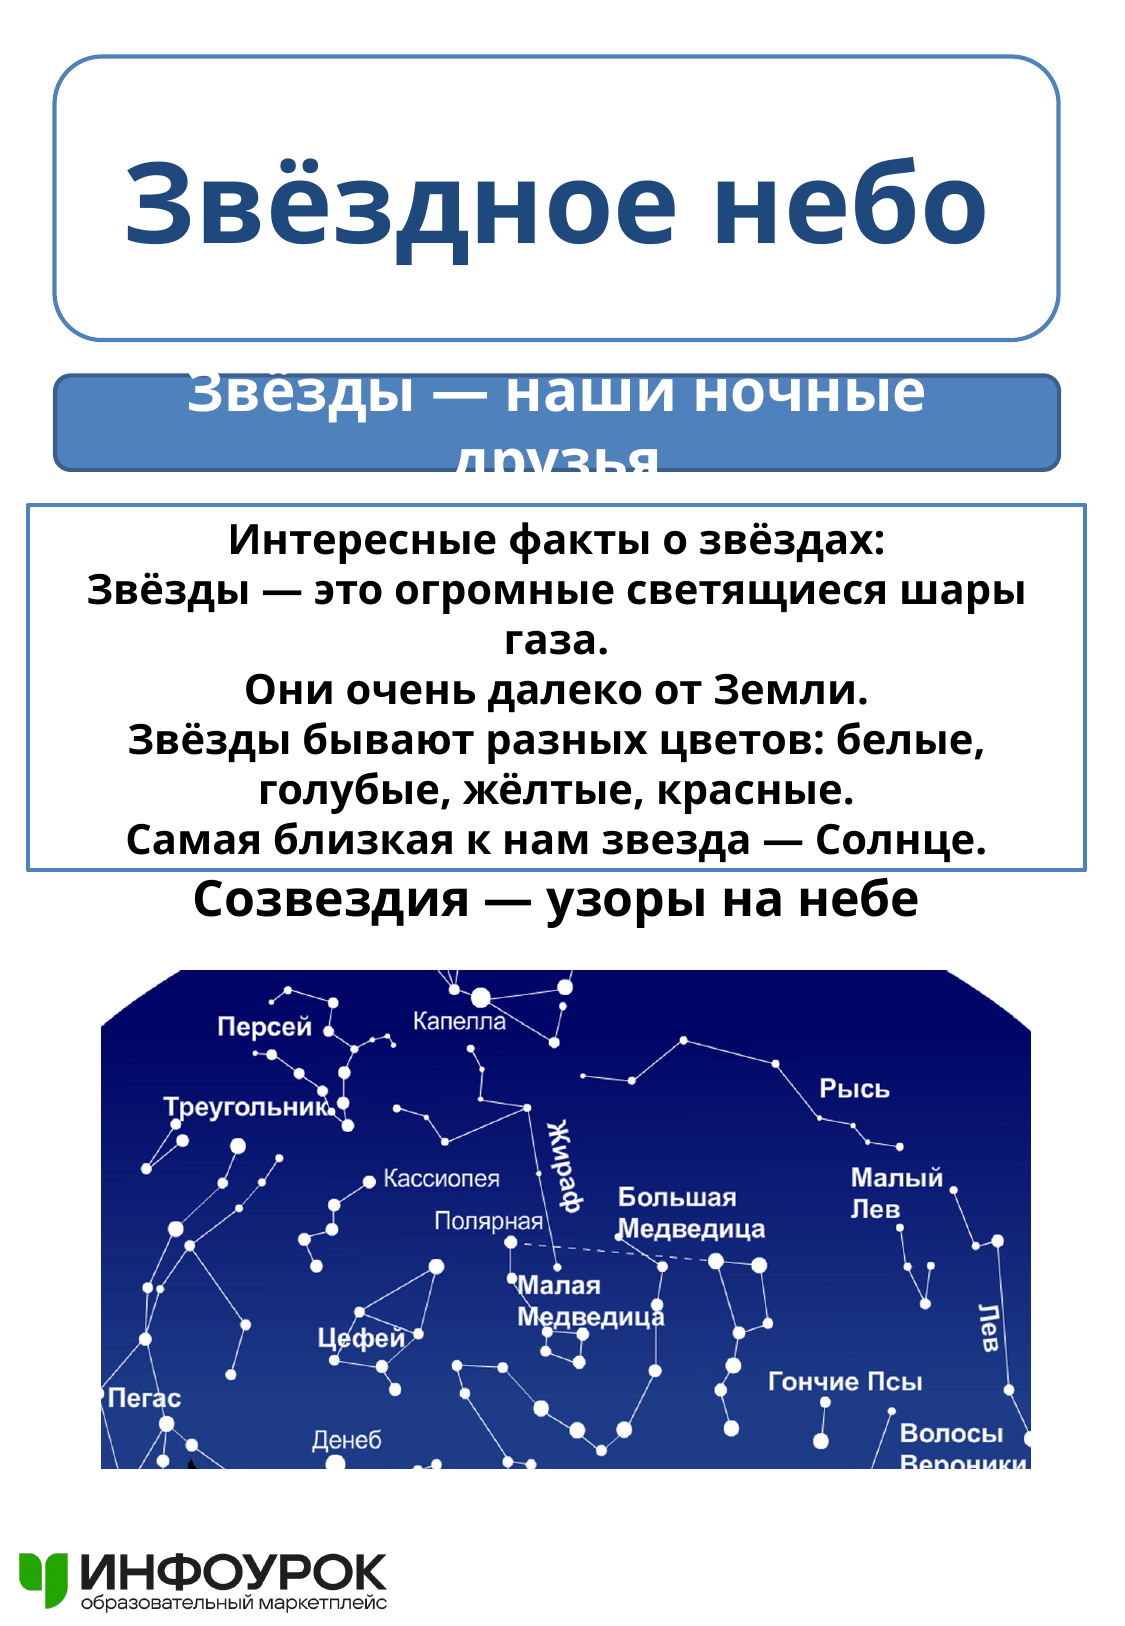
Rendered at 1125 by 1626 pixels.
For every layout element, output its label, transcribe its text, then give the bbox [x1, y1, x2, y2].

text_box Звёздное небо [52, 54, 1061, 343]
picture [101, 970, 1031, 1469]
picture [18, 1553, 388, 1613]
text_box Звёзды — наши ночные друзья [52, 373, 1062, 472]
text_box Интересные факты о звёздах: Звёзды — это огромные светящиеся шары газа. Они очень далеко от Земли. Звёзды бывают разных цветов: белые, голубые, жёлтые, красные. Самая близкая к нам звезда — Солнце. [26, 503, 1087, 872]
text_box Созвездия — узоры на небе [177, 858, 936, 934]
